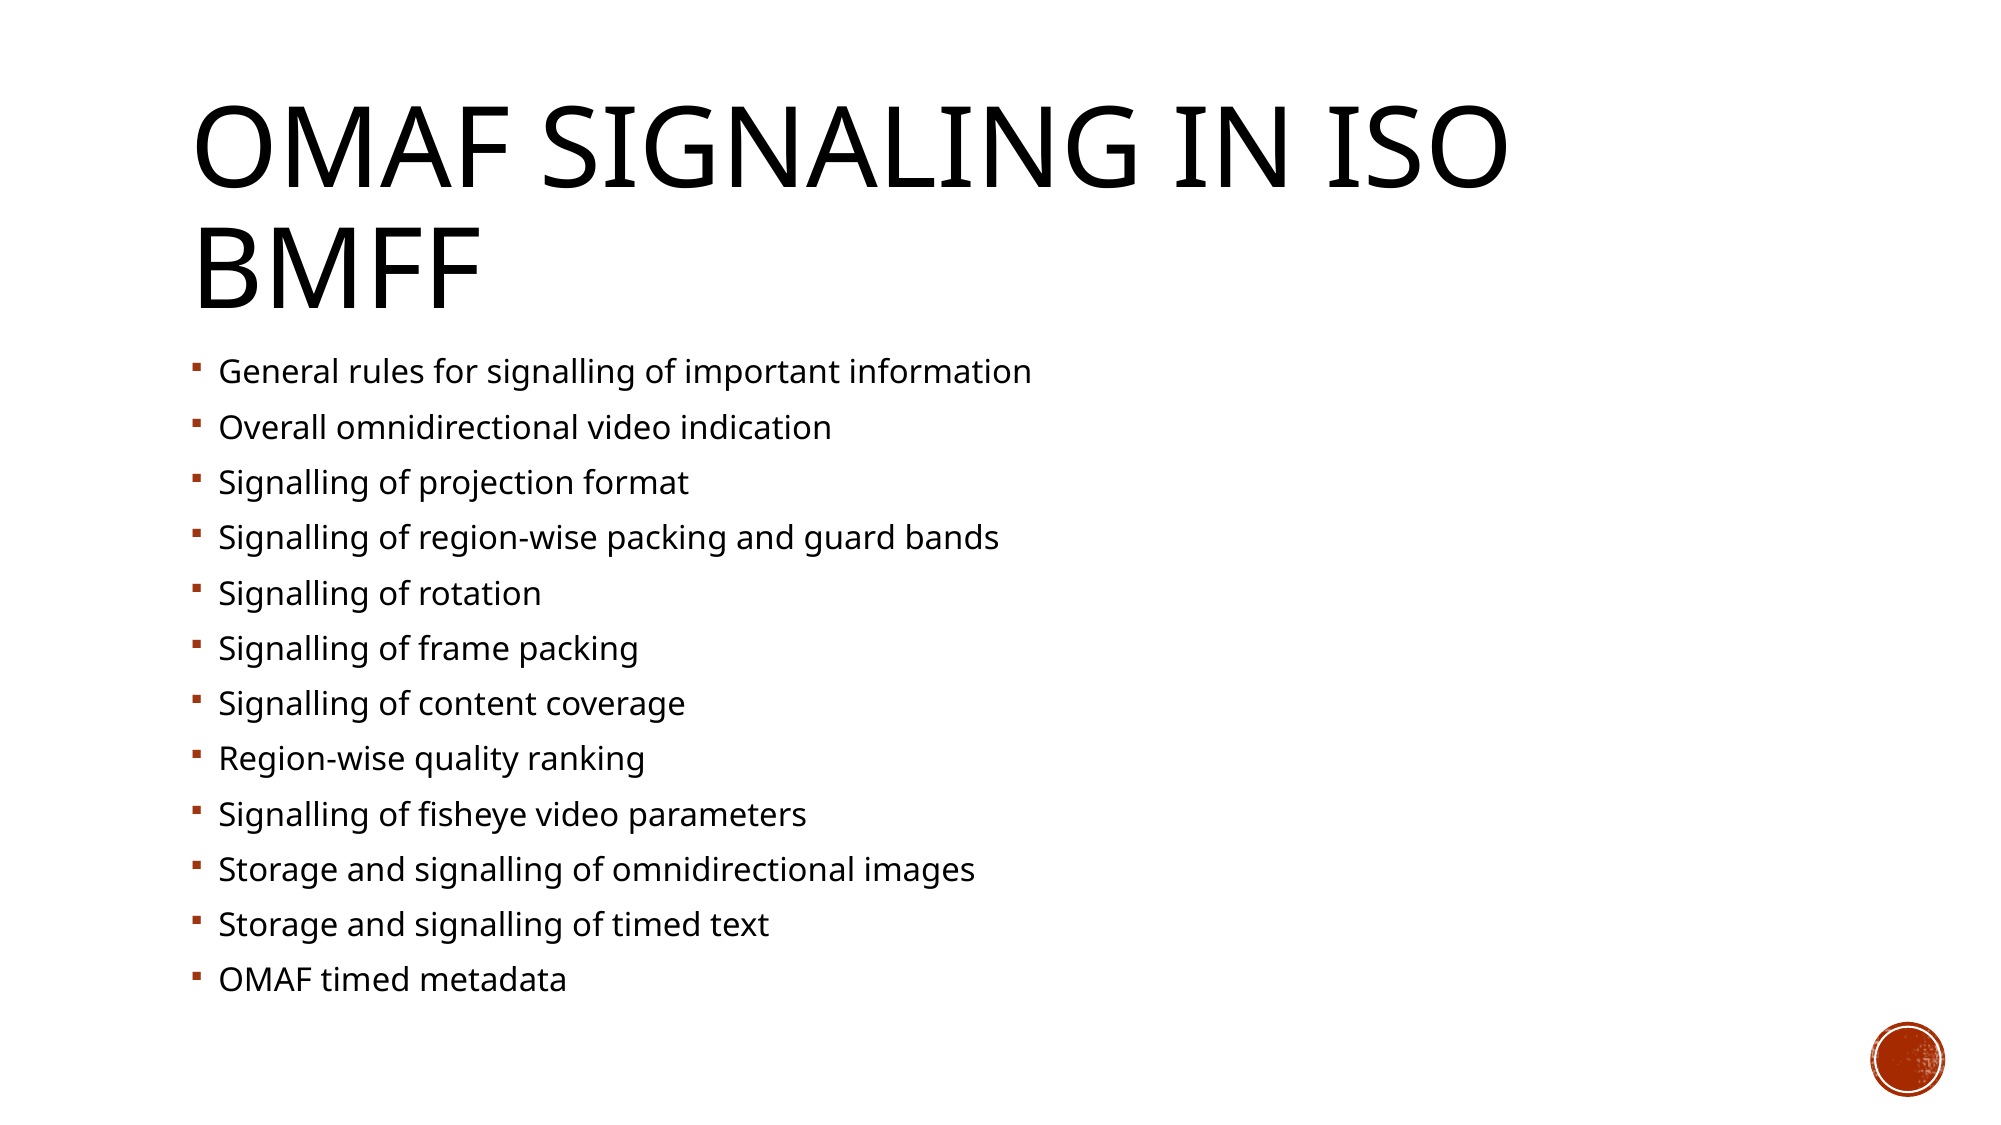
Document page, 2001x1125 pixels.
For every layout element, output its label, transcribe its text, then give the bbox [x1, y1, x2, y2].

title OMAF Signaling in ISO BMFF [175, 79, 1826, 344]
list General rules for signalling of important information Overall omnidirectional video indication Signalling of projection format Signalling of region-wise packing and guard bands Signalling of rotation Signalling of frame packing Signalling of content coverage Region-wise quality ranking Signalling of fisheye video parameters Storage and signalling of omnidirectional images Storage and signalling of timed text OMAF timed metadata [175, 348, 1826, 1013]
